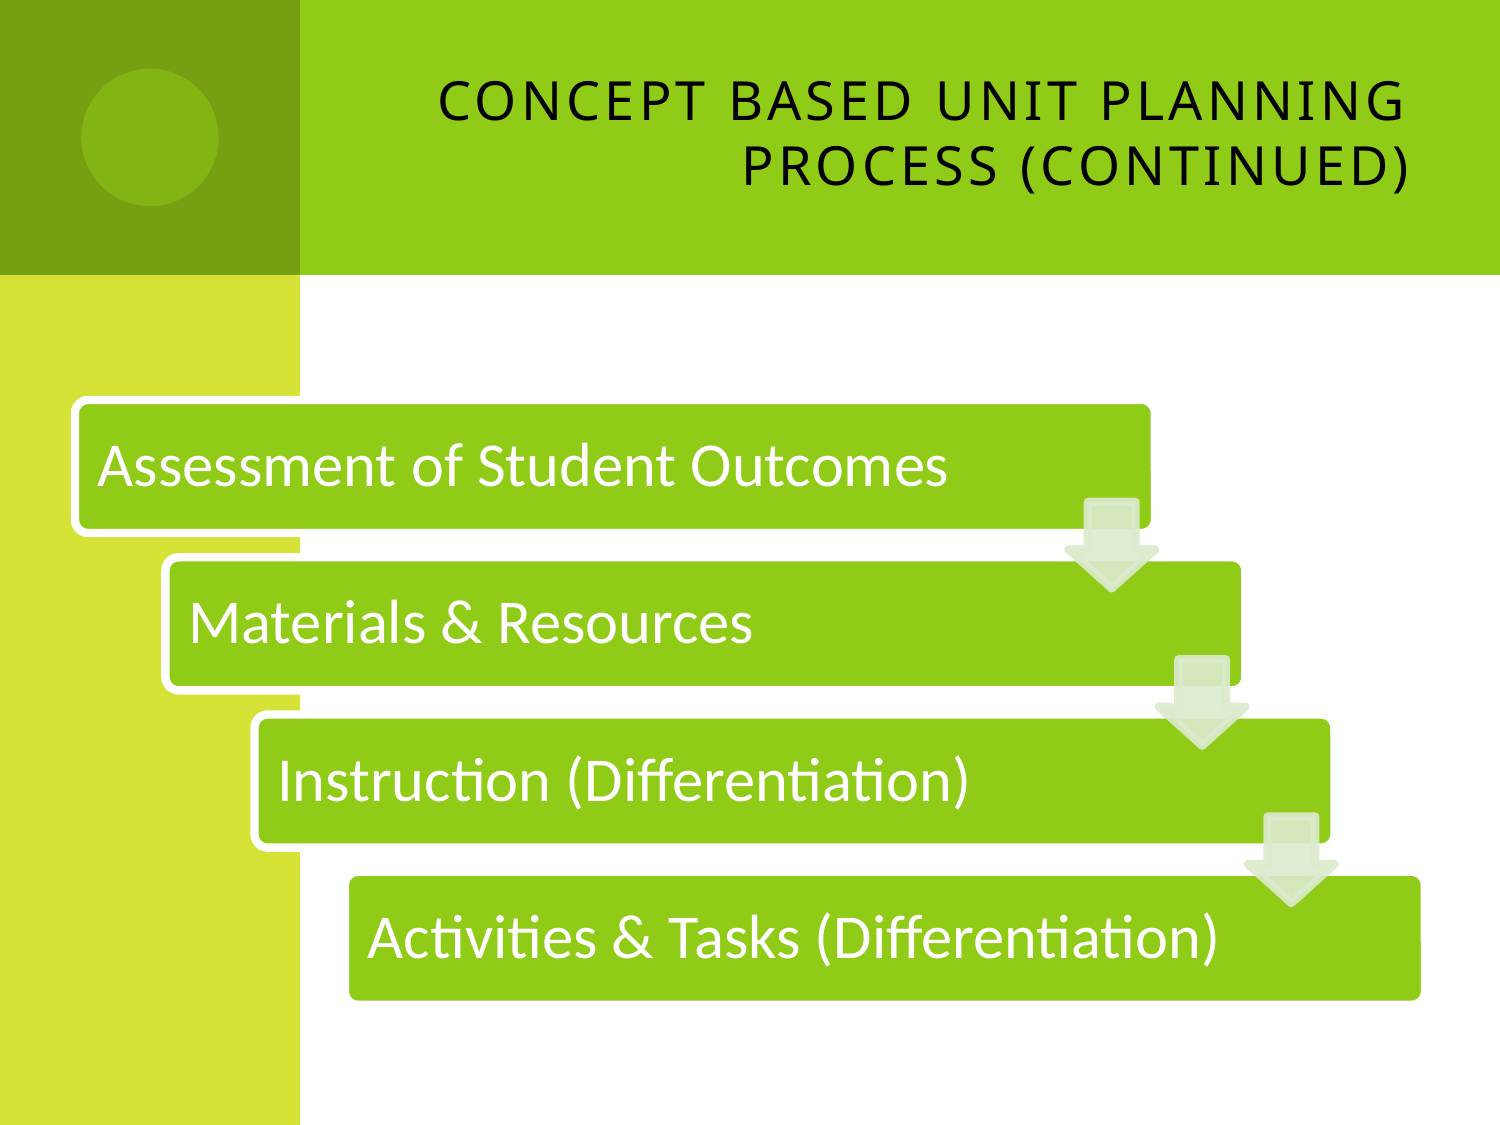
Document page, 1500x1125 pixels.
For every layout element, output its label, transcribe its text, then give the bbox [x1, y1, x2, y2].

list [74, 399, 1426, 1006]
title Concept Based Unit Planning Process (continued) [399, 37, 1425, 225]
